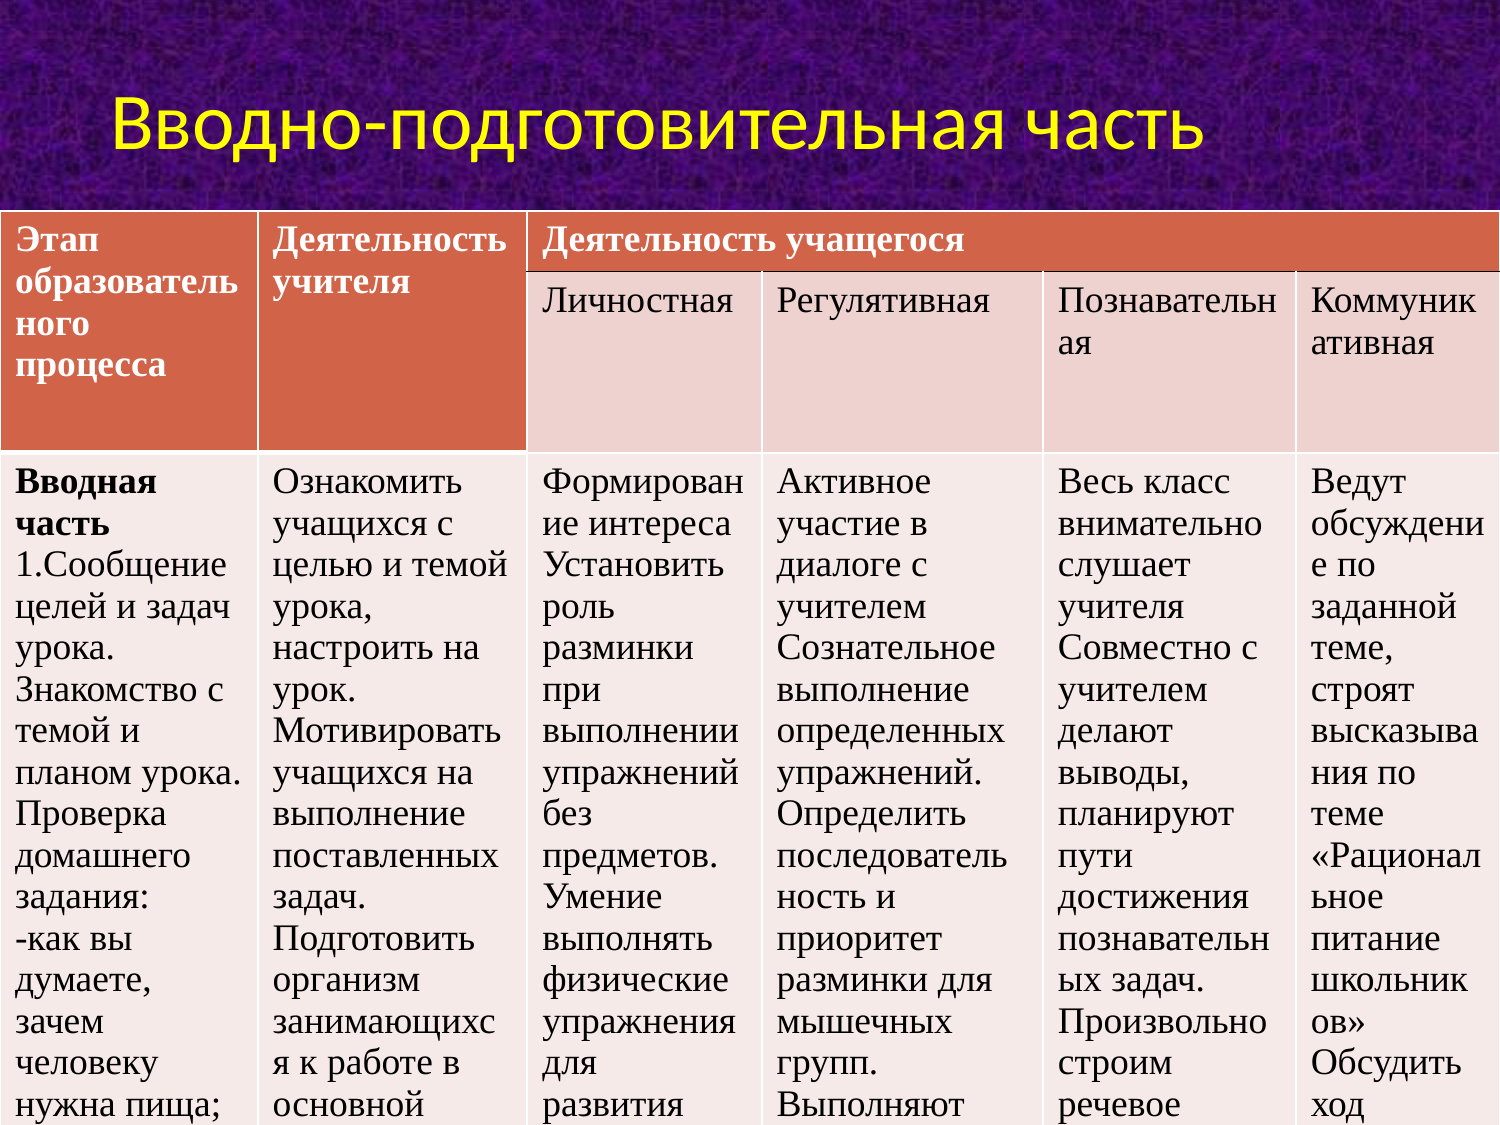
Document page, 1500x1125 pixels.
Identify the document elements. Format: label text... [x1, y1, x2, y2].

table_cell Весь класс внимательно слушает учителя Совместно с учителем делают выводы, планируют пути достижения познавательных задач. Произвольно строим речевое проговаривание за учителем при выполнении разминки. [1044, 454, 1295, 1125]
table_header Деятельность учащегося [528, 212, 1499, 271]
table_cell Коммуникативная [1297, 272, 1499, 452]
table_header Этап образовательного процесса [1, 212, 257, 450]
table_cell Ознакомить учащихся с целью и темой урока, настроить на урок. Мотивировать учащихся на выполнение поставленных задач. Подготовить организм занимающихся к работе в основной части урока. Упражнения выполняются в шеренгу по 4. Все упражнения выполняются по 6 раз. Упражнения выполняются в максимальной амплитуде. При выполнении упражнений организуем анализ правильности выполнения упражнений партнером. Наклон делать глубже, ноги в коленях не сгибать. При выполнении прыжков на месте соблюдать дистанцию. [259, 455, 526, 1125]
table_cell Личностная [528, 272, 761, 452]
table_header Деятельность учителя [259, 212, 526, 450]
table_cell Активное участие в диалоге с учителем Сознательное выполнение определенных упражнений. Определить последовательность и приоритет разминки для мышечных групп. Выполняют команды учителя, контролируют свои действия согласно инструкции учителя. [763, 454, 1042, 1125]
table_cell Ведут обсуждение по заданной теме, строят высказывания по теме «Рациональное питание школьников» Обсудить ход предстоящей разминки. Деятельность направлена на продуктивное взаимодействие при проведении разминки как со сверстниками так и с учителем. [1297, 454, 1499, 1125]
table_cell Регулятивная [763, 272, 1042, 452]
table_cell Познавательная [1044, 272, 1295, 452]
table_cell Формирование интереса Установить роль разминки при выполнении упражнений без предметов. Умение выполнять физические упражнения для развития мышц. Правильное выполнение задания. Безопасное поведение во время выполнения задания. [528, 454, 761, 1125]
table_cell Вводная часть 1.Сообщение целей и задач урока. Знакомство с темой и планом урока. Проверка домашнего задания: -как вы думаете, зачем человеку нужна пища; -какие продукты вредны детям. 2.Постановка проблемной ситуации. (сегодня на уроке мы с вами проведем эксперимент, будем сравнивать результаты выполнения в беге с низкого и высокого старта, затем сделаем выводы). 3.Разминка - при ходьбе, беге, в игре (стена, линия, скамейка, круг). - ОРУ (учащиеся проводят самостоятельно под руководством учителя) -ОРУ на полу (проводит учитель). [1, 455, 257, 1125]
title Вводно-подготовительная часть [75, 23, 1243, 210]
picture [0, 0, 1500, 210]
